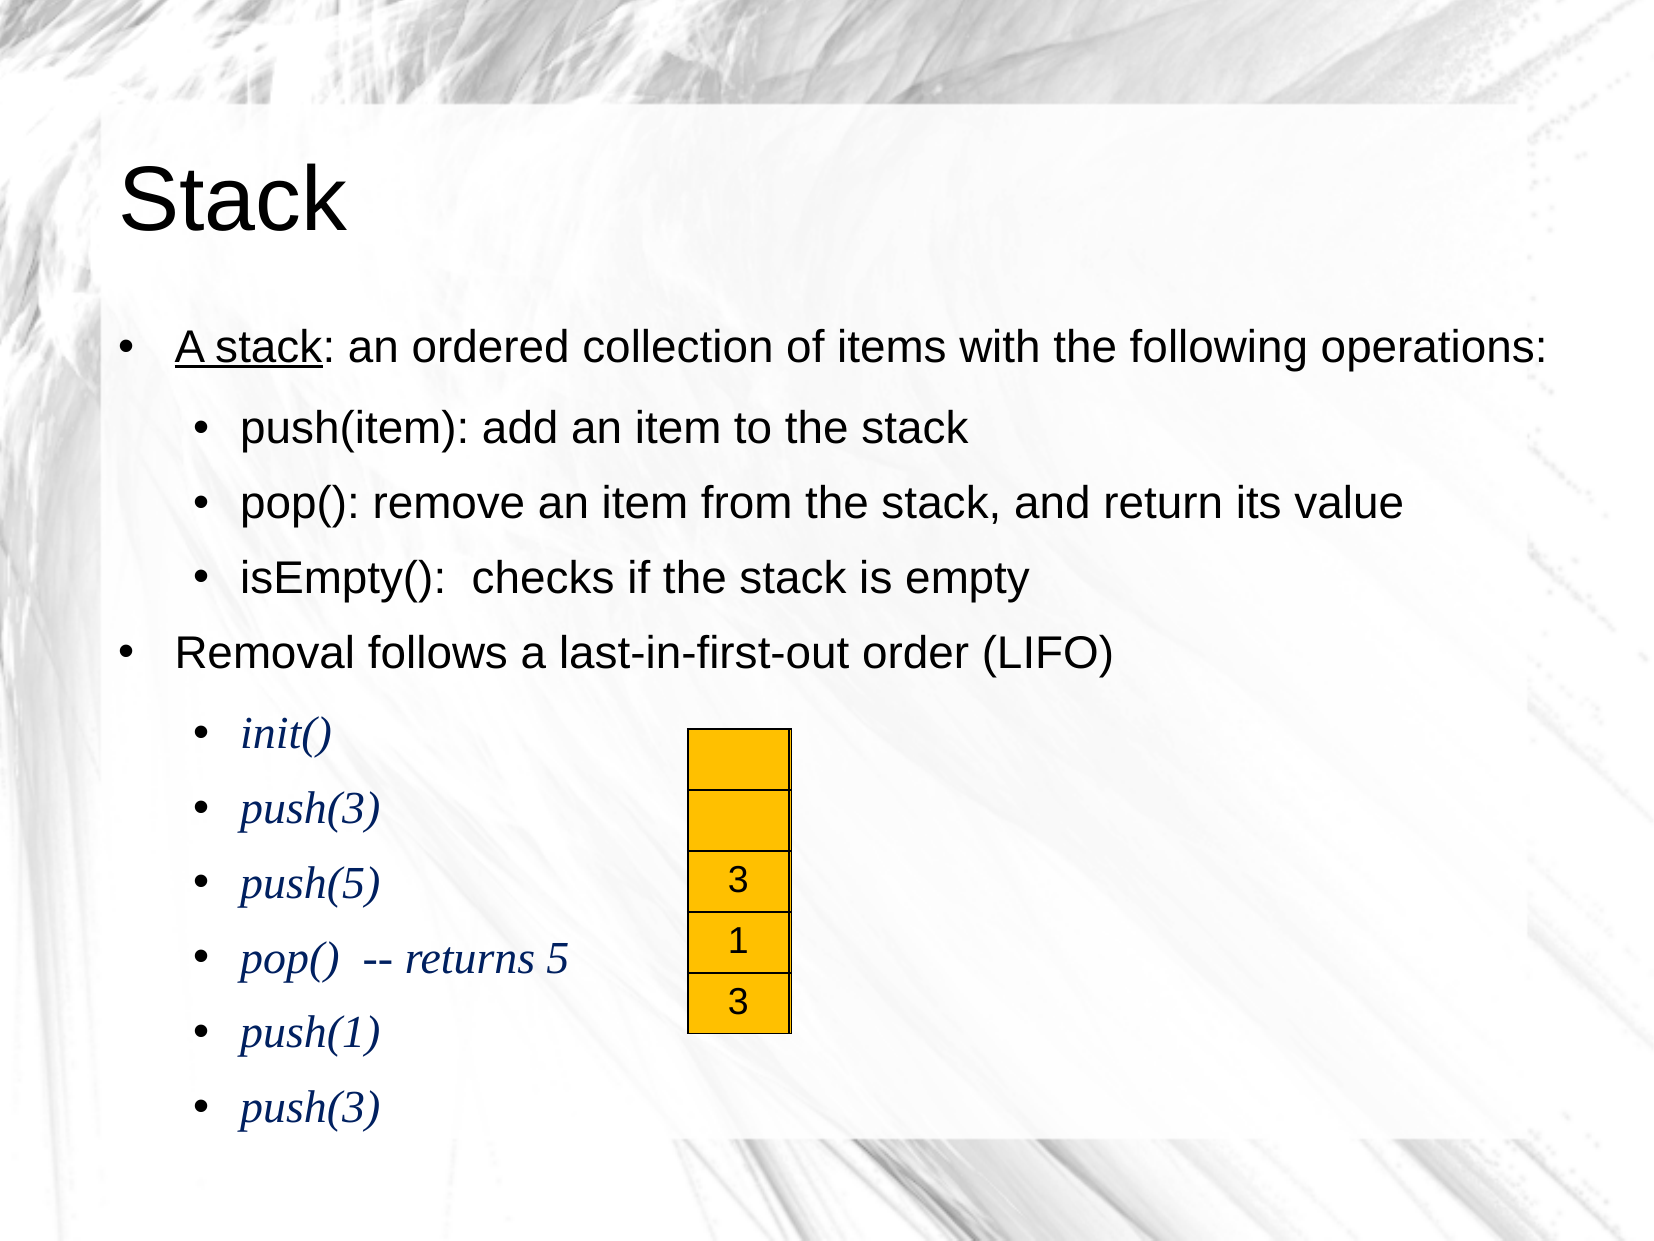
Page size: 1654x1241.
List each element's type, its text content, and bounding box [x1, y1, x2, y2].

table_cell 3 [689, 852, 788, 911]
table_header [689, 730, 788, 789]
table_cell [689, 791, 788, 850]
table_cell 1 [689, 913, 788, 972]
picture [0, 0, 1654, 1241]
list A stack: an ordered collection of items with the following operations: push(item): add an item to the stack pop(): remove an item from the stack, and return its value isEmpty(): checks if the stack is empty Removal follows a last-in-first-out order (LIFO) init() push(3) push(5) pop() -- returns 5 push(1) push(3) [118, 319, 1571, 1109]
table_cell 3 [689, 974, 788, 1033]
title Stack [118, 112, 1506, 281]
